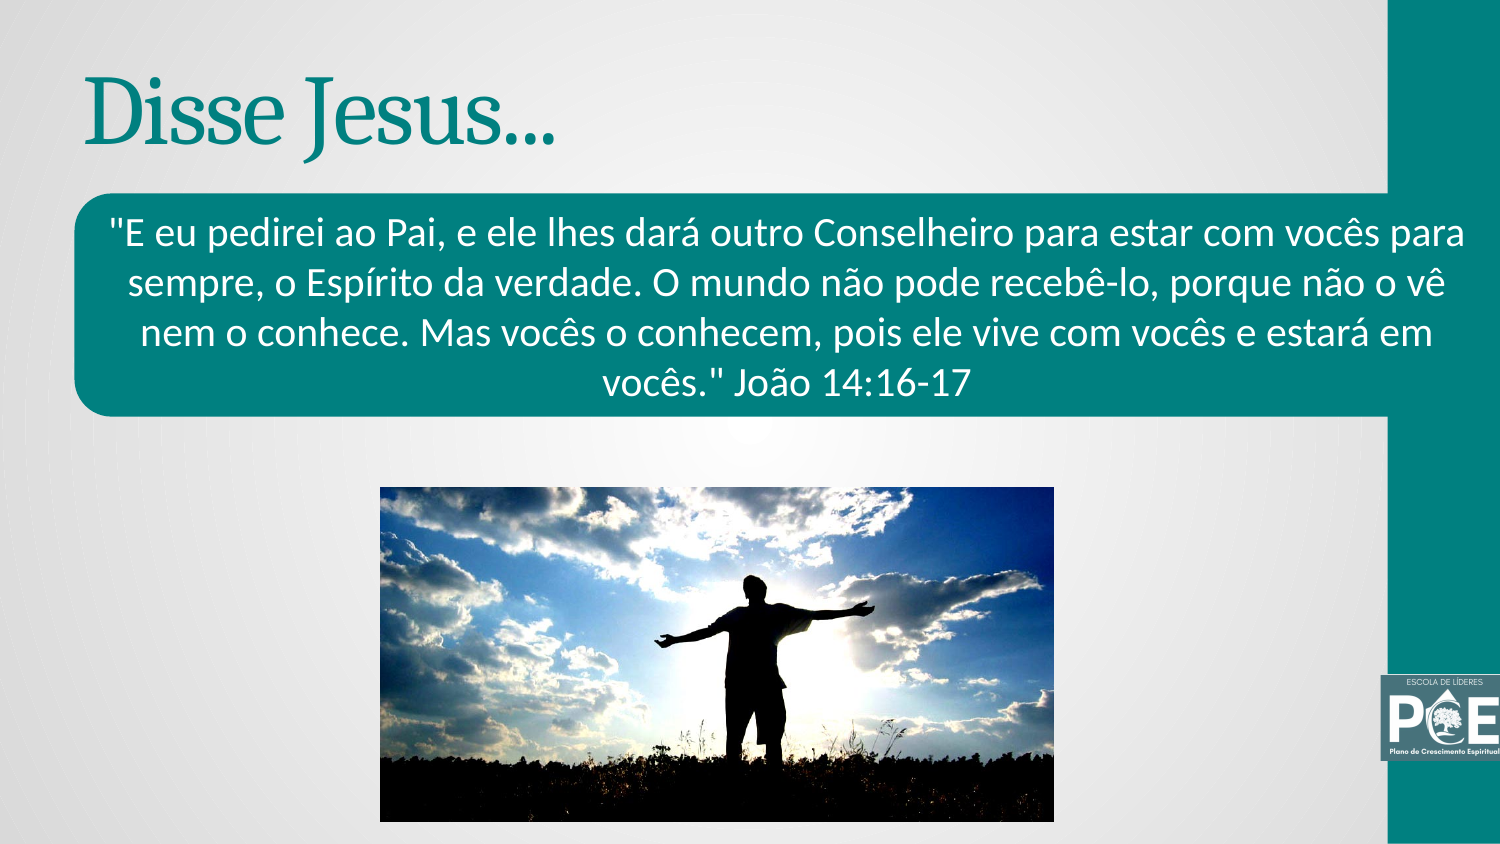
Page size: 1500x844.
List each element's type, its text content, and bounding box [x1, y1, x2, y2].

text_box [74, 193, 1500, 417]
picture [380, 486, 1054, 823]
title Disse Jesus... [74, 33, 1326, 175]
picture [1380, 674, 1500, 761]
